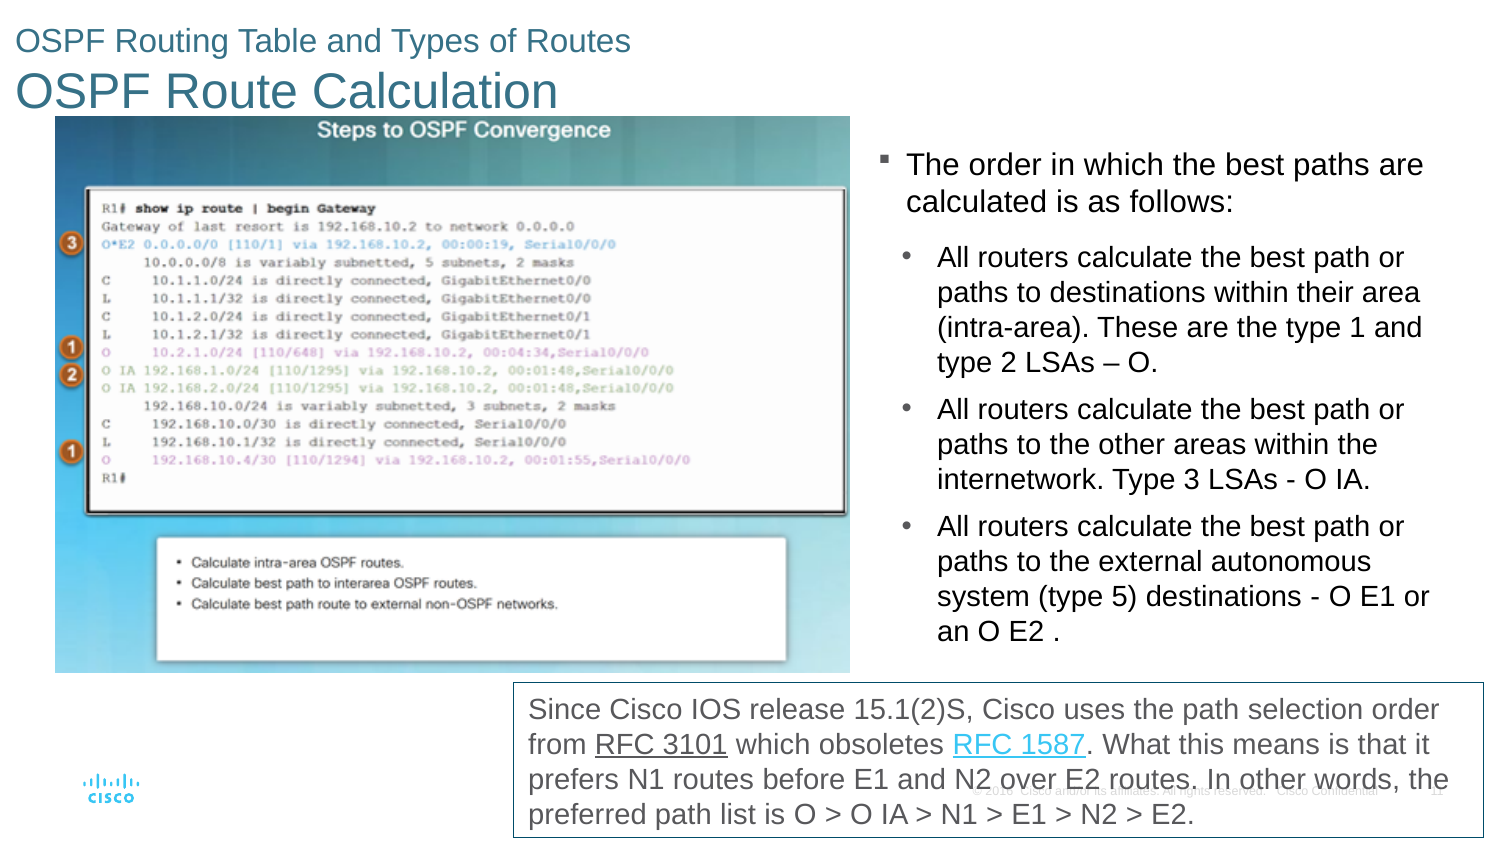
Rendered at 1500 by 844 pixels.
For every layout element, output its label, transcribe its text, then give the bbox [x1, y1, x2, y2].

title OSPF Routing Table and Types of Routes OSPF Route Calculation [0, 6, 1500, 131]
list The order in which the best paths are calculated is as follows: All routers calculate the best path or paths to destinations within their area (intra-area). These are the type 1 and type 2 LSAs – O. All routers calculate the best path or paths to the other areas within the internetwork. Type 3 LSAs - O IA. All routers calculate the best path or paths to the external autonomous system (type 5) destinations - O E1 or an O E2 . [863, 136, 1500, 728]
text_box Since Cisco IOS release 15.1(2)S, Cisco uses the path selection order from RFC 3101 which obsoletes RFC 1587. What this means is that it prefers N1 routes before E1 and N2 over E2 routes. In other words, the preferred path list is O > O IA > N1 > E1 > N2 > E2. [513, 682, 1484, 838]
picture [55, 116, 850, 674]
